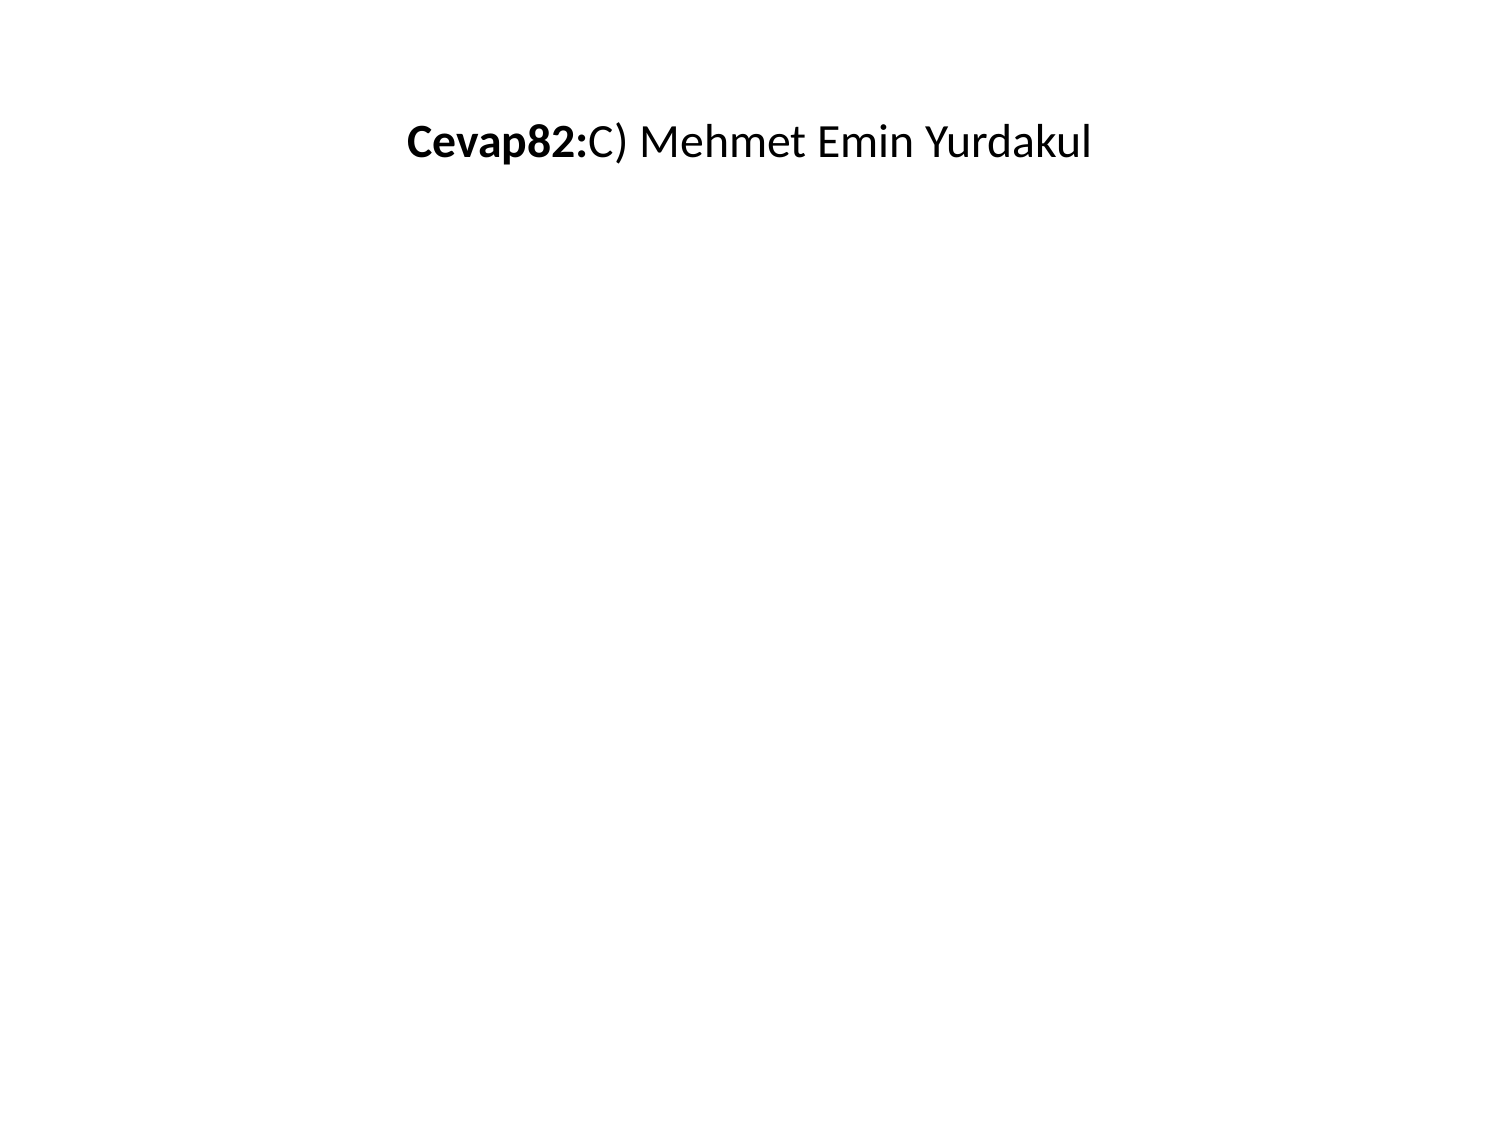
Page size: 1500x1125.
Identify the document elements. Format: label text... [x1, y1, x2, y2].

title Cevap82:C) Mehmet Emin Yurdakul [75, 45, 1425, 233]
